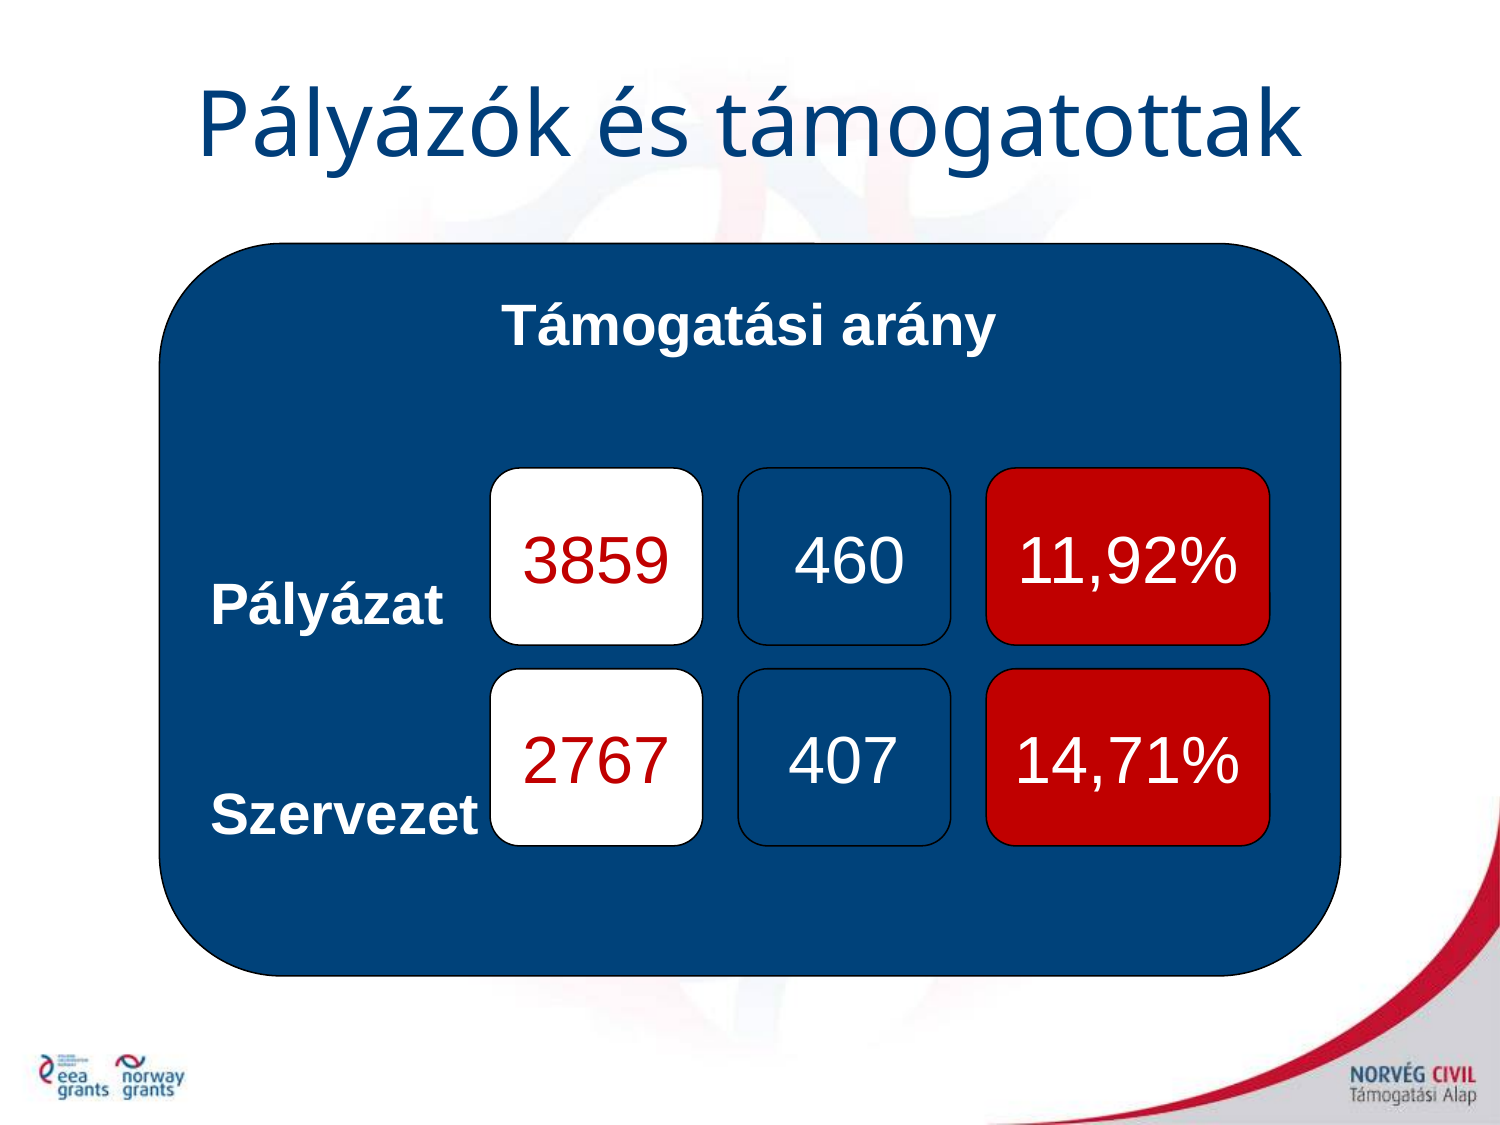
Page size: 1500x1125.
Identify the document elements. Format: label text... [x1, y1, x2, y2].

text_box 2767 [490, 668, 703, 846]
text_box 460 [738, 467, 951, 646]
text_box 407 [738, 668, 951, 846]
text_box Támogatási arány Pályázat Szervezet [159, 243, 1341, 976]
picture [0, 0, 1500, 1125]
text_box 3859 [490, 467, 703, 646]
text_box 11,92% [986, 467, 1270, 646]
text_box Pályázók és támogatottak [41, 31, 1459, 209]
text_box 14,71% [986, 668, 1270, 846]
